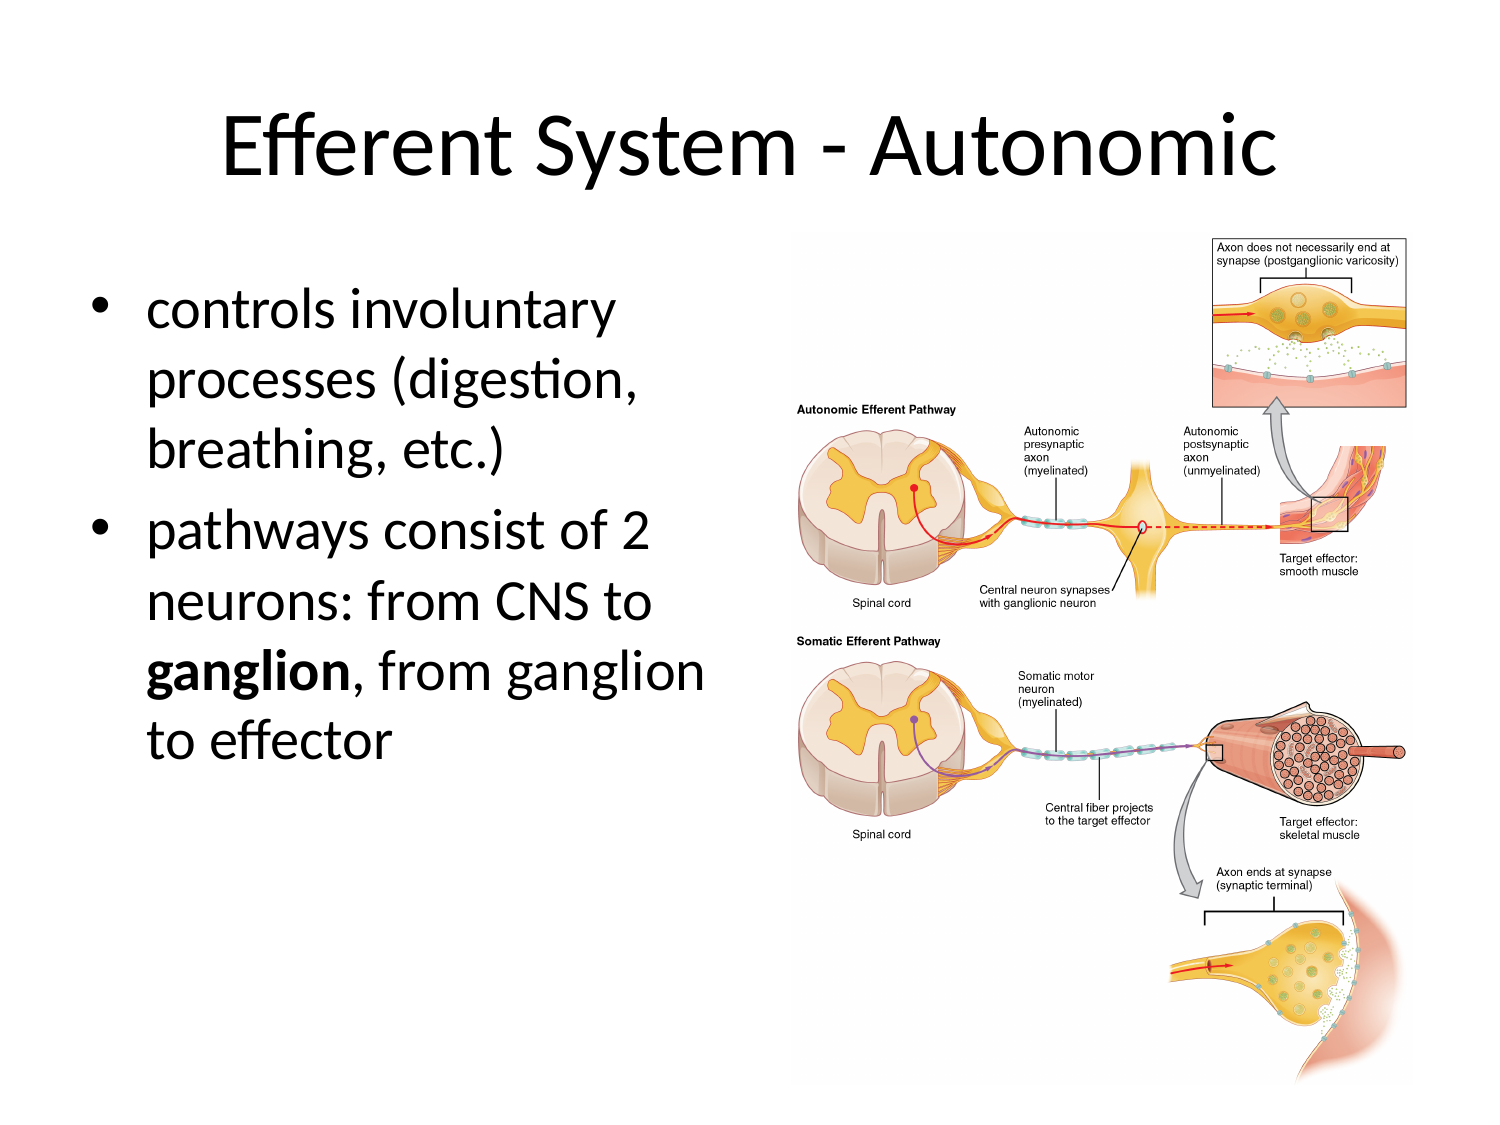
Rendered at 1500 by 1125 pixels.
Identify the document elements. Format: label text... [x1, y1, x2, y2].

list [737, 232, 1467, 1085]
list controls involuntary processes (digestion, breathing, etc.) pathways consist of 2 neurons: from CNS to ganglion, from ganglion to effector [75, 262, 732, 1005]
title Efferent System - Autonomic [75, 45, 1425, 233]
